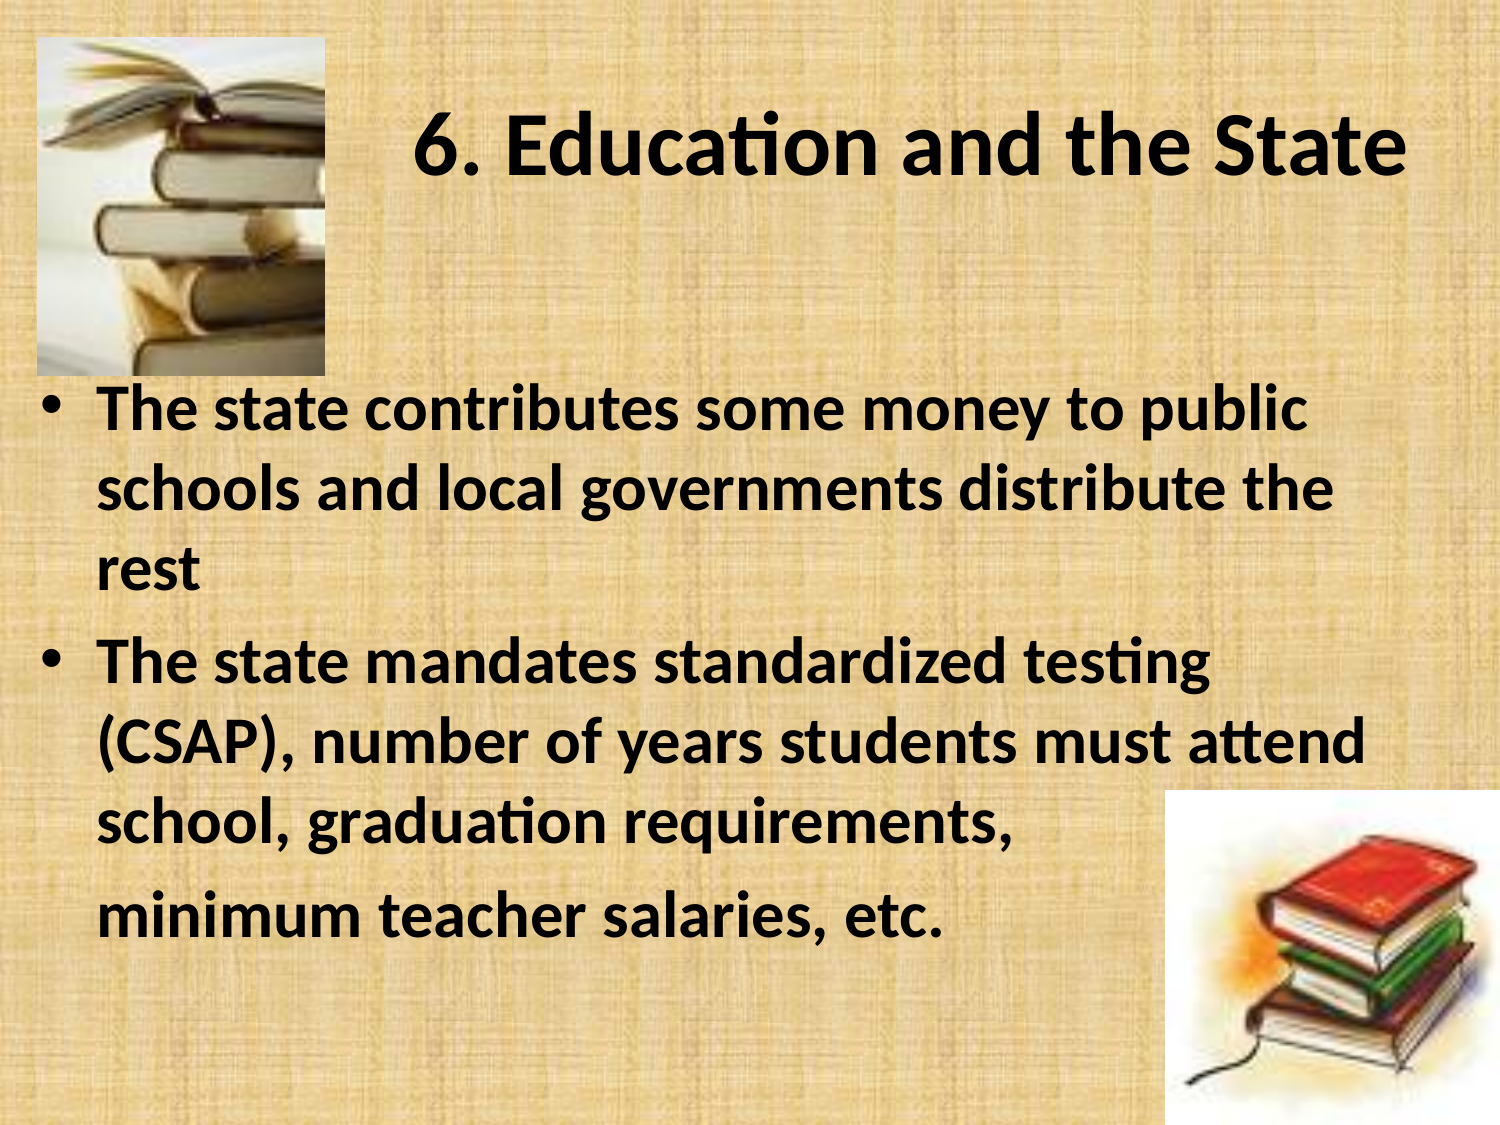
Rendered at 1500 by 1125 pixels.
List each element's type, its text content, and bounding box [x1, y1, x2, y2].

list The state contributes some money to public schools and local governments distribute the rest The state mandates standardized testing (CSAP), number of years students must attend school, graduation requirements, minimum teacher salaries, etc. [24, 262, 1425, 1005]
picture [0, 0, 1500, 1125]
title 6. Education and the State [330, 45, 1425, 233]
